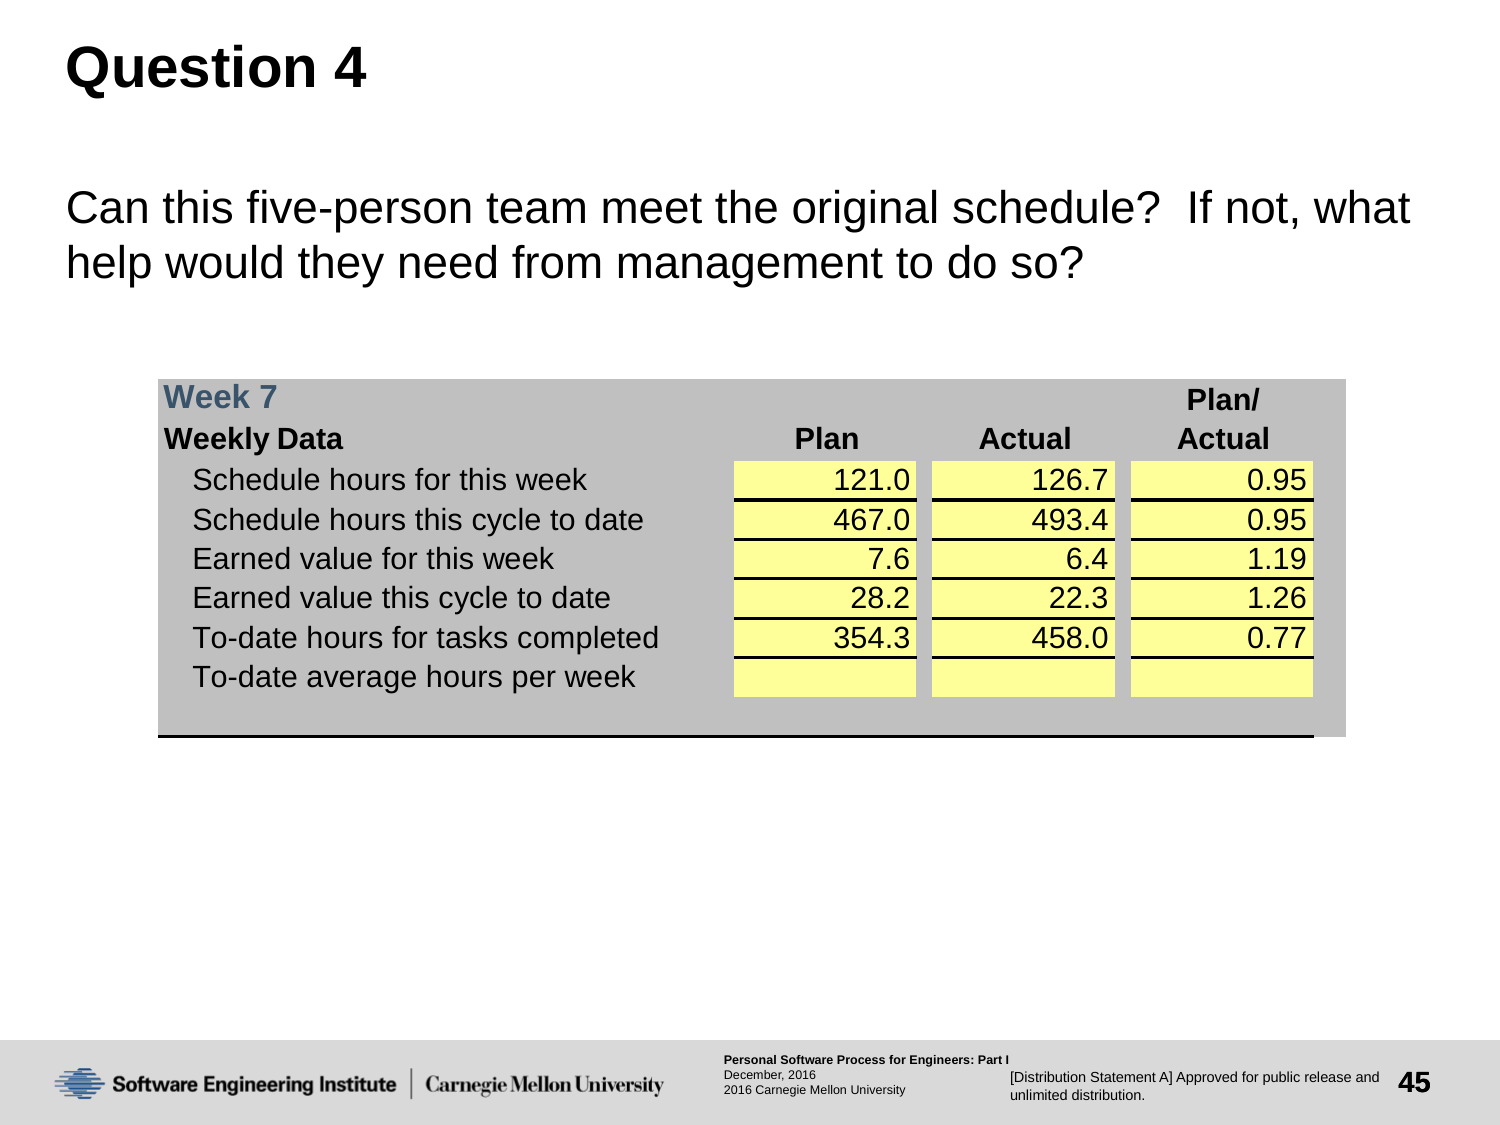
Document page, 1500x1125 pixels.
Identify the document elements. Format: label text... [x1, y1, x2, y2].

title Question 4 [65, 37, 1313, 148]
list Can this five-person team meet the original schedule? If not, what help would they need from management to do so? [65, 177, 1431, 1000]
picture [156, 375, 1347, 739]
picture [46, 1061, 673, 1104]
